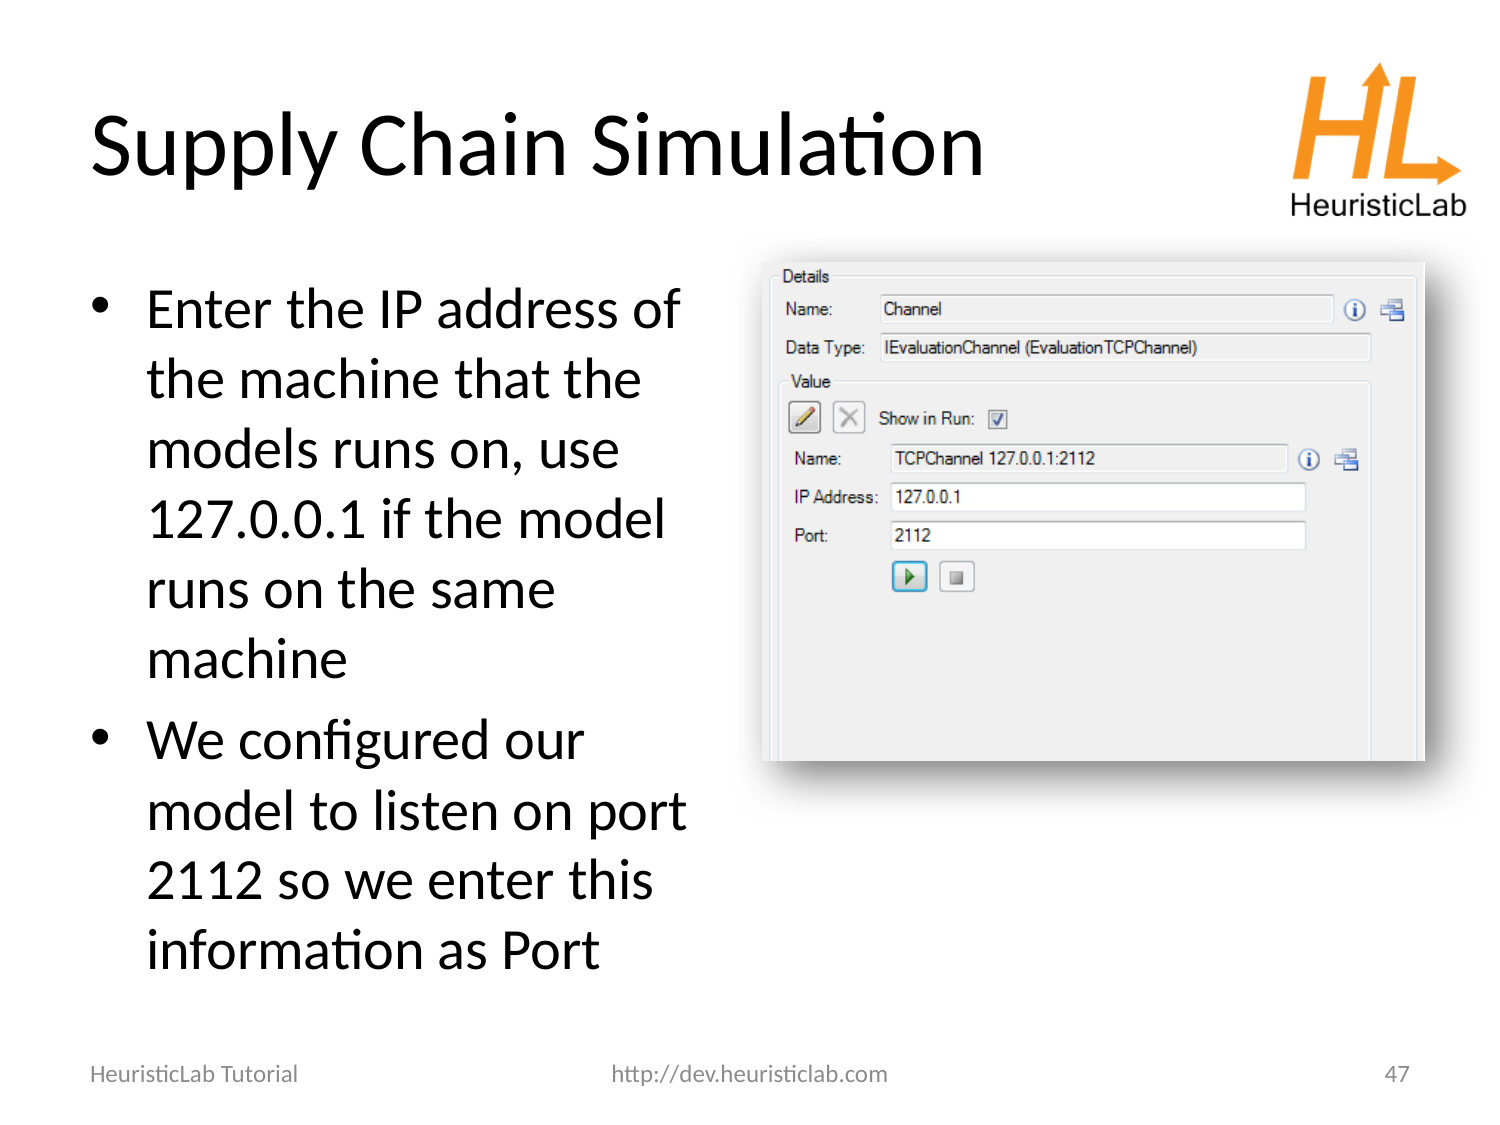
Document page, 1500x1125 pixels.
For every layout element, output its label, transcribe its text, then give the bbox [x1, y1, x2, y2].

title Supply Chain Simulation [75, 45, 1282, 233]
list Enter the IP address of the machine that the models runs on, use 127.0.0.1 if the model runs on the same machine We configured our model to listen on port 2112 so we enter this information as Port [75, 262, 738, 1005]
slide_number 47 [1074, 1042, 1425, 1103]
slide_number HeuristicLab Tutorial [75, 1042, 425, 1103]
footer http://dev.heuristiclab.com [512, 1042, 988, 1103]
picture [1281, 27, 1474, 244]
picture [762, 262, 1426, 761]
